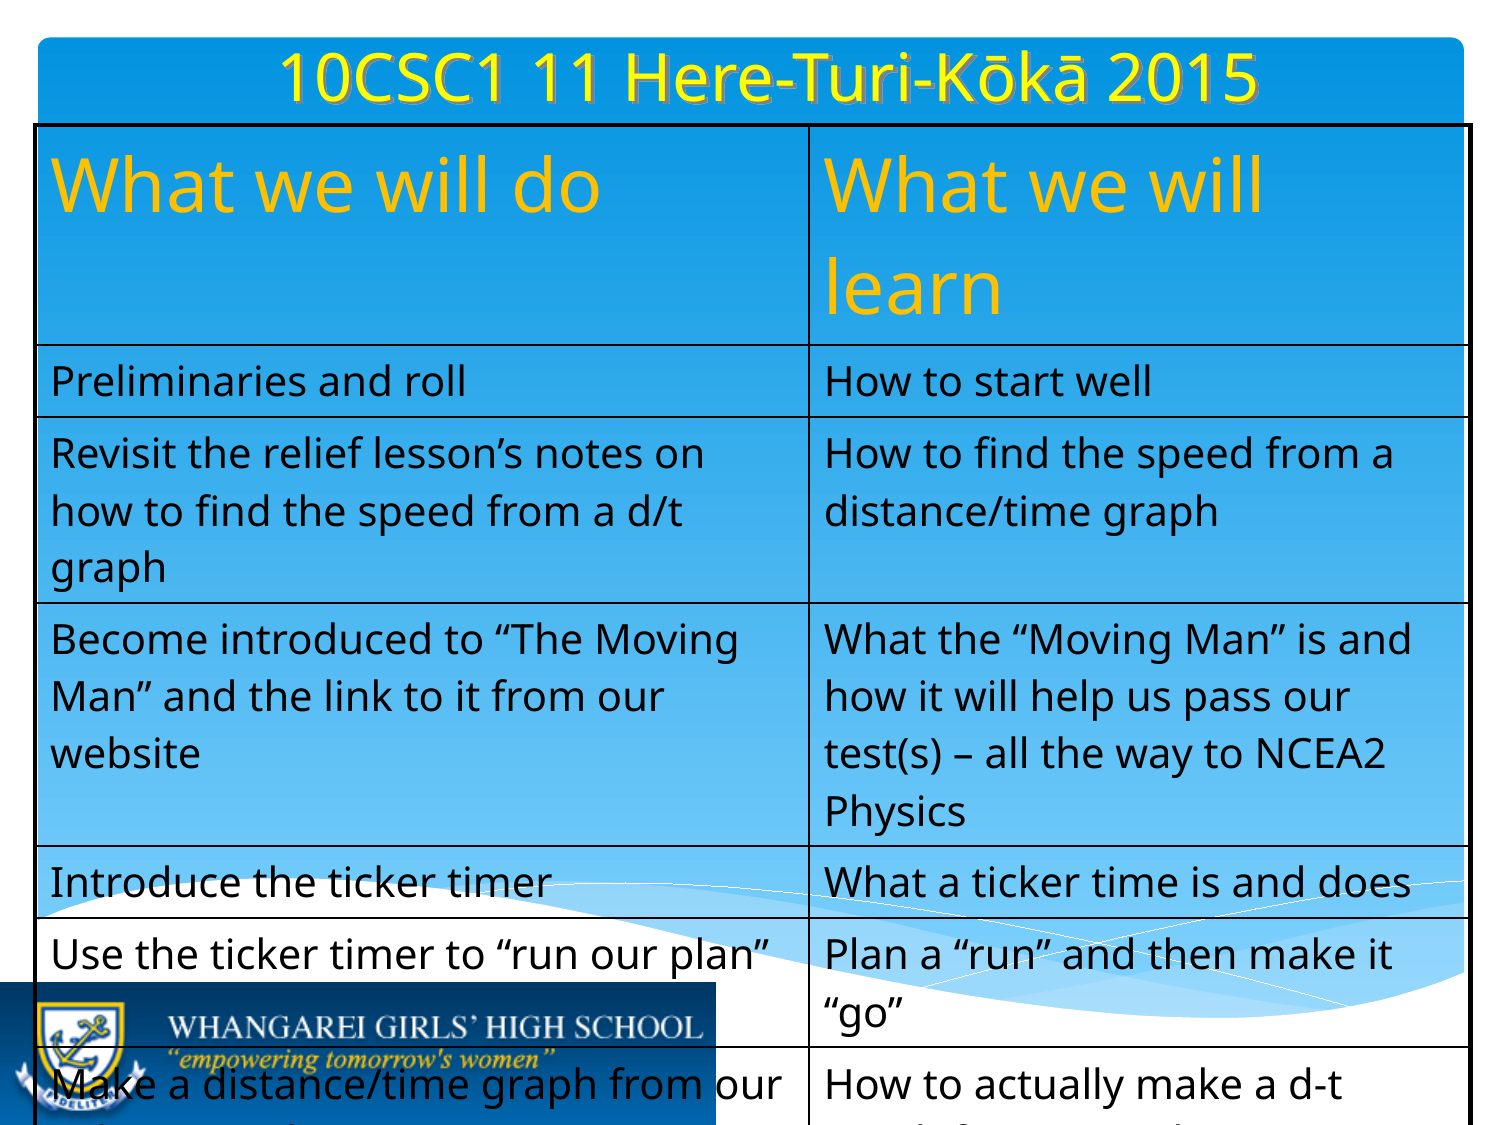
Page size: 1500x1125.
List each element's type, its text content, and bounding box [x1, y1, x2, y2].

table_cell How to find the speed from a distance/time graph [810, 418, 1468, 602]
table_cell How to actually make a d-t graph from scratch That our d/t graph will tell our story back to us [810, 1048, 1468, 1125]
table_cell Plan a “run” and then make it “go” [810, 919, 1468, 1046]
table_cell Introduce the ticker timer [37, 847, 808, 917]
picture [0, 982, 716, 1125]
text_box 10CSC1 11 Here-Turi-Kōkā 2015 [162, 24, 1375, 123]
table_cell Become introduced to “The Moving Man” and the link to it from our website [37, 604, 808, 845]
table_header What we will do [37, 127, 808, 344]
table_cell Use the ticker timer to “run our plan” [37, 919, 808, 1046]
table_cell Make a distance/time graph from our ticker timer by using: A ruler A data table Some graph paper [721, 1048, 808, 1125]
table_cell What the “Moving Man” is and how it will help us pass our test(s) – all the way to NCEA2 Physics [810, 604, 1468, 845]
table_cell Preliminaries and roll [37, 346, 808, 416]
table_cell How to start well [810, 346, 1468, 416]
table_header What we will learn [810, 127, 1468, 344]
table_cell What a ticker time is and does [810, 847, 1468, 917]
table_cell Revisit the relief lesson’s notes on how to find the speed from a d/t graph [37, 418, 808, 602]
